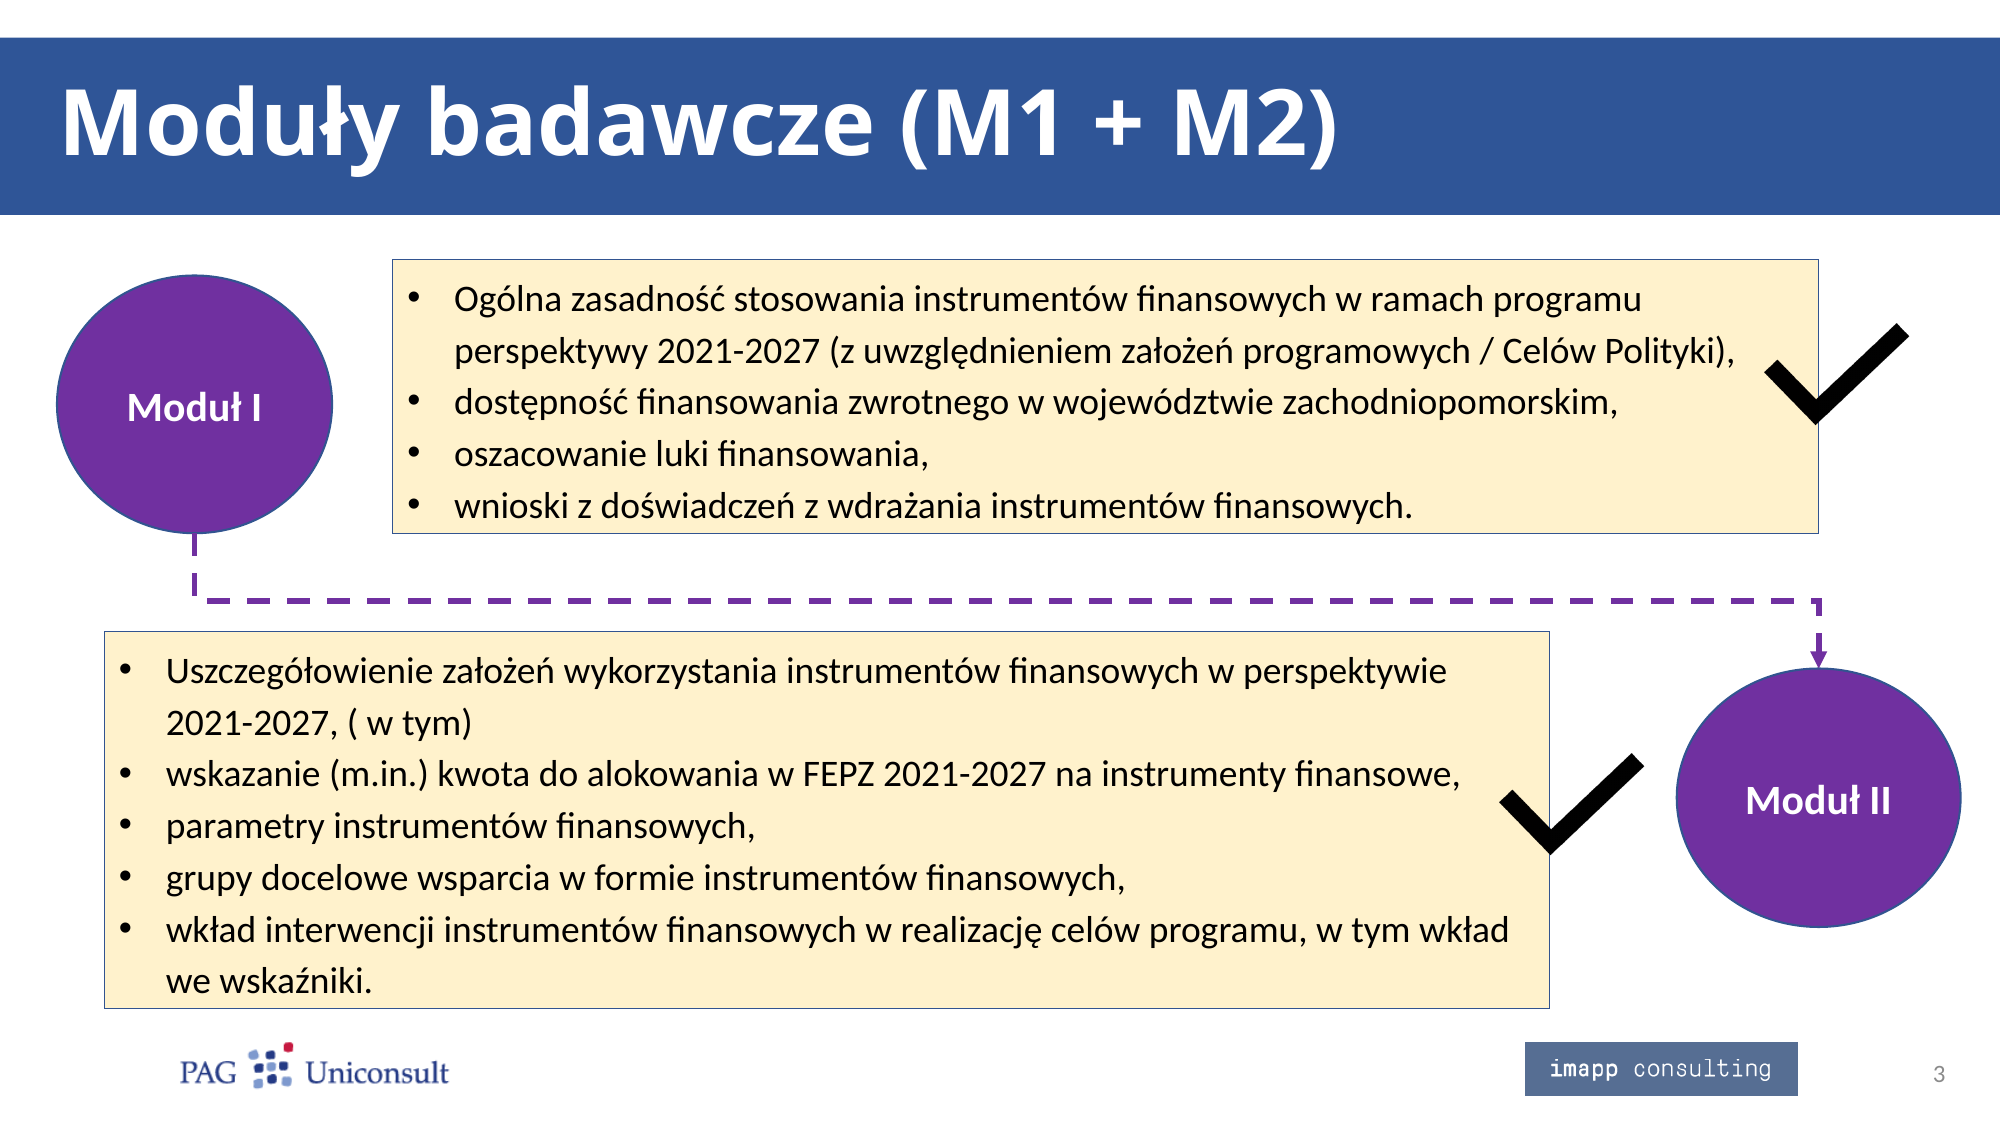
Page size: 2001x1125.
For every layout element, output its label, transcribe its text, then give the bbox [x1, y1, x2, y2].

text_box Moduł II [1675, 667, 1962, 929]
text_box Ogólna zasadność stosowania instrumentów finansowych w ramach programu perspektywy 2021-2027 (z uwzględnieniem założeń programowych / Celów Polityki), dostępność finansowania zwrotnego w województwie zachodniopomorskim, oszacowanie luki finansowania, wnioski z doświadczeń z wdrażania instrumentów finansowych. [392, 259, 938, 534]
picture [1761, 298, 1912, 449]
text_box Uszczegółowienie założeń wykorzystania instrumentów finansowych w perspektywie 2021-2027, ( w tym) wskazanie (m.in.) kwota do alokowania w FEPZ 2021-2027 na instrumenty finansowe, parametry instrumentów finansowych, grupy docelowe wsparcia w formie instrumentów finansowych, wkład interwencji instrumentów finansowych w realizację celów programu, w tym wkład we wskaźniki. [104, 631, 938, 1009]
picture [1496, 728, 1647, 879]
slide_number 3 [1862, 1042, 1961, 1103]
picture [165, 1040, 475, 1113]
text_box Moduł I [55, 274, 334, 535]
text_box Ogólna zasadność stosowania instrumentów finansowych w ramach programu perspektywy 2021-2027 (z uwzględnieniem założeń programowych / Celów Polityki), dostępność finansowania zwrotnego w województwie zachodniopomorskim, oszacowanie luki finansowania, wnioski z doświadczeń z wdrażania instrumentów finansowych. [1075, 259, 1819, 534]
text_box Uszczegółowienie założeń wykorzystania instrumentów finansowych w perspektywie 2021-2027, ( w tym) wskazanie (m.in.) kwota do alokowania w FEPZ 2021-2027 na instrumenty finansowe, parametry instrumentów finansowych, grupy docelowe wsparcia w formie instrumentów finansowych, wkład interwencji instrumentów finansowych w realizację celów programu, w tym wkład we wskaźniki. [1075, 631, 1550, 1009]
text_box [938, 0, 1075, 1125]
title Moduły badawcze (M1 + M2) [0, 37, 938, 215]
title Moduły badawcze (M1 + M2) [1075, 37, 2000, 215]
